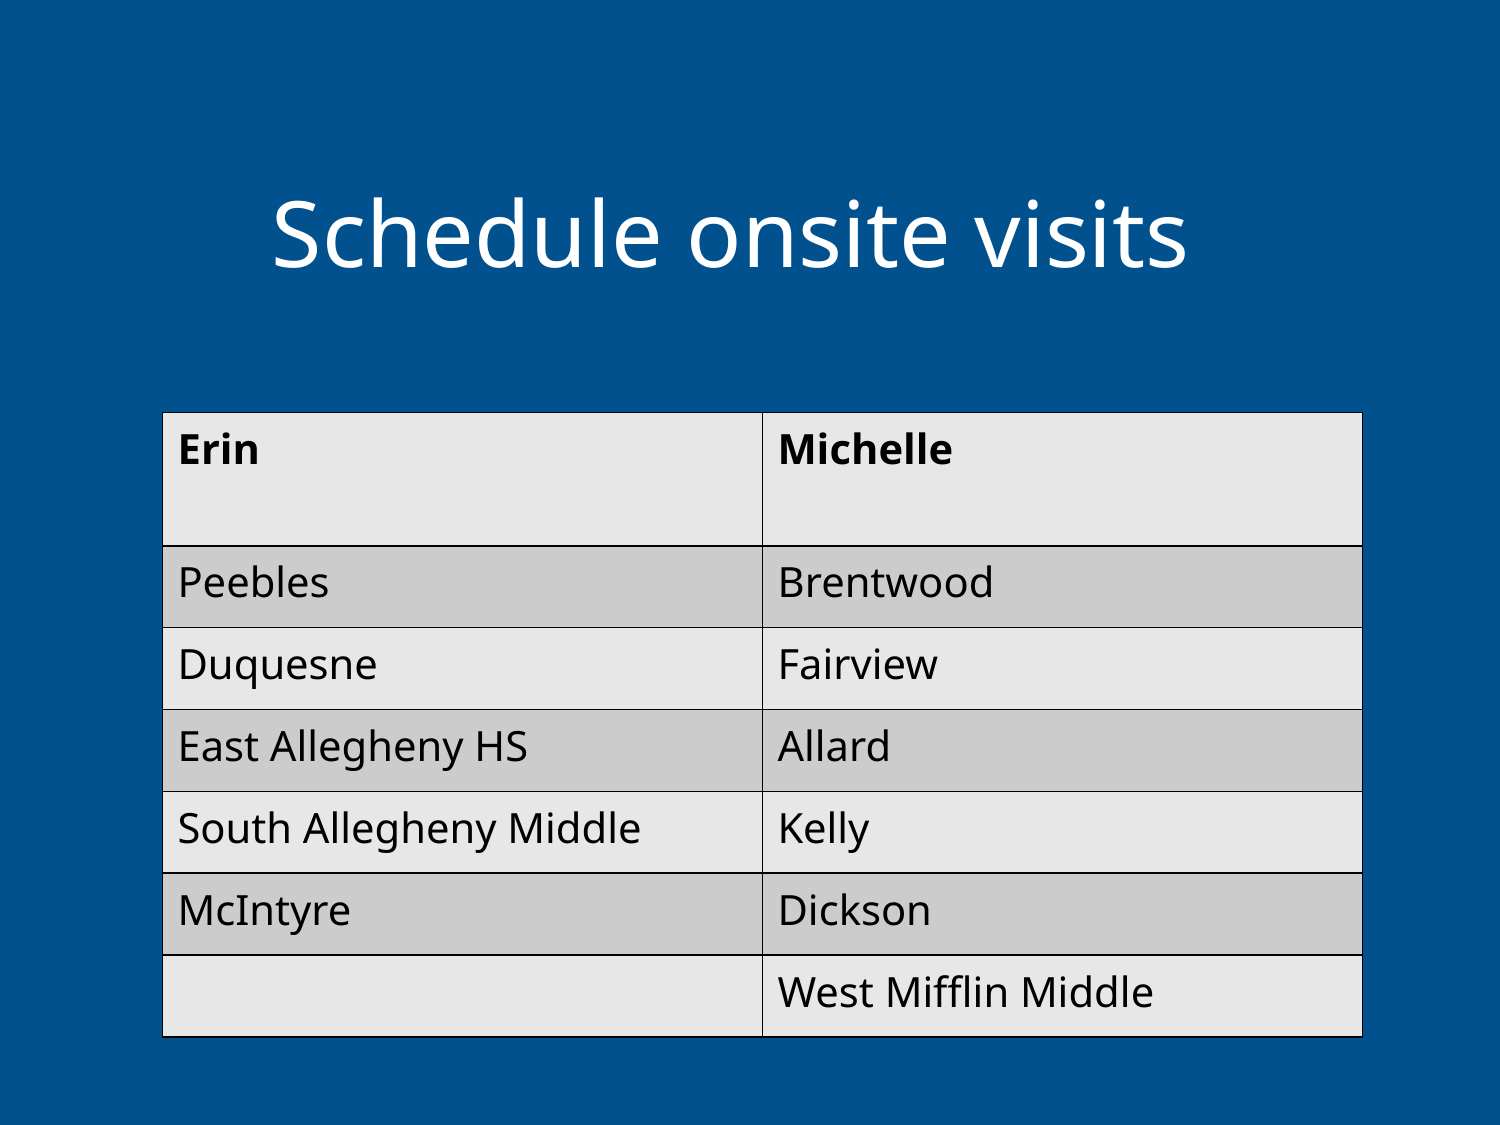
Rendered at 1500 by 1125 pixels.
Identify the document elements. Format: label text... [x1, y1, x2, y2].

table_cell Dickson [763, 874, 1362, 954]
table_cell Allard [763, 710, 1362, 791]
table_cell [163, 956, 762, 1036]
table_cell South Allegheny Middle [163, 792, 762, 872]
title Schedule onsite visits [112, 99, 1350, 252]
table_cell Duquesne [163, 628, 762, 709]
table_header Erin [163, 413, 762, 545]
table_cell Kelly [763, 792, 1362, 872]
table_cell Fairview [763, 628, 1362, 709]
table_cell McIntyre [163, 874, 762, 954]
table_header Michelle [763, 413, 1362, 545]
table_cell Peebles [163, 547, 762, 627]
table_cell East Allegheny HS [163, 710, 762, 791]
table_cell West Mifflin Middle [763, 956, 1362, 1036]
table_cell Brentwood [763, 547, 1362, 627]
